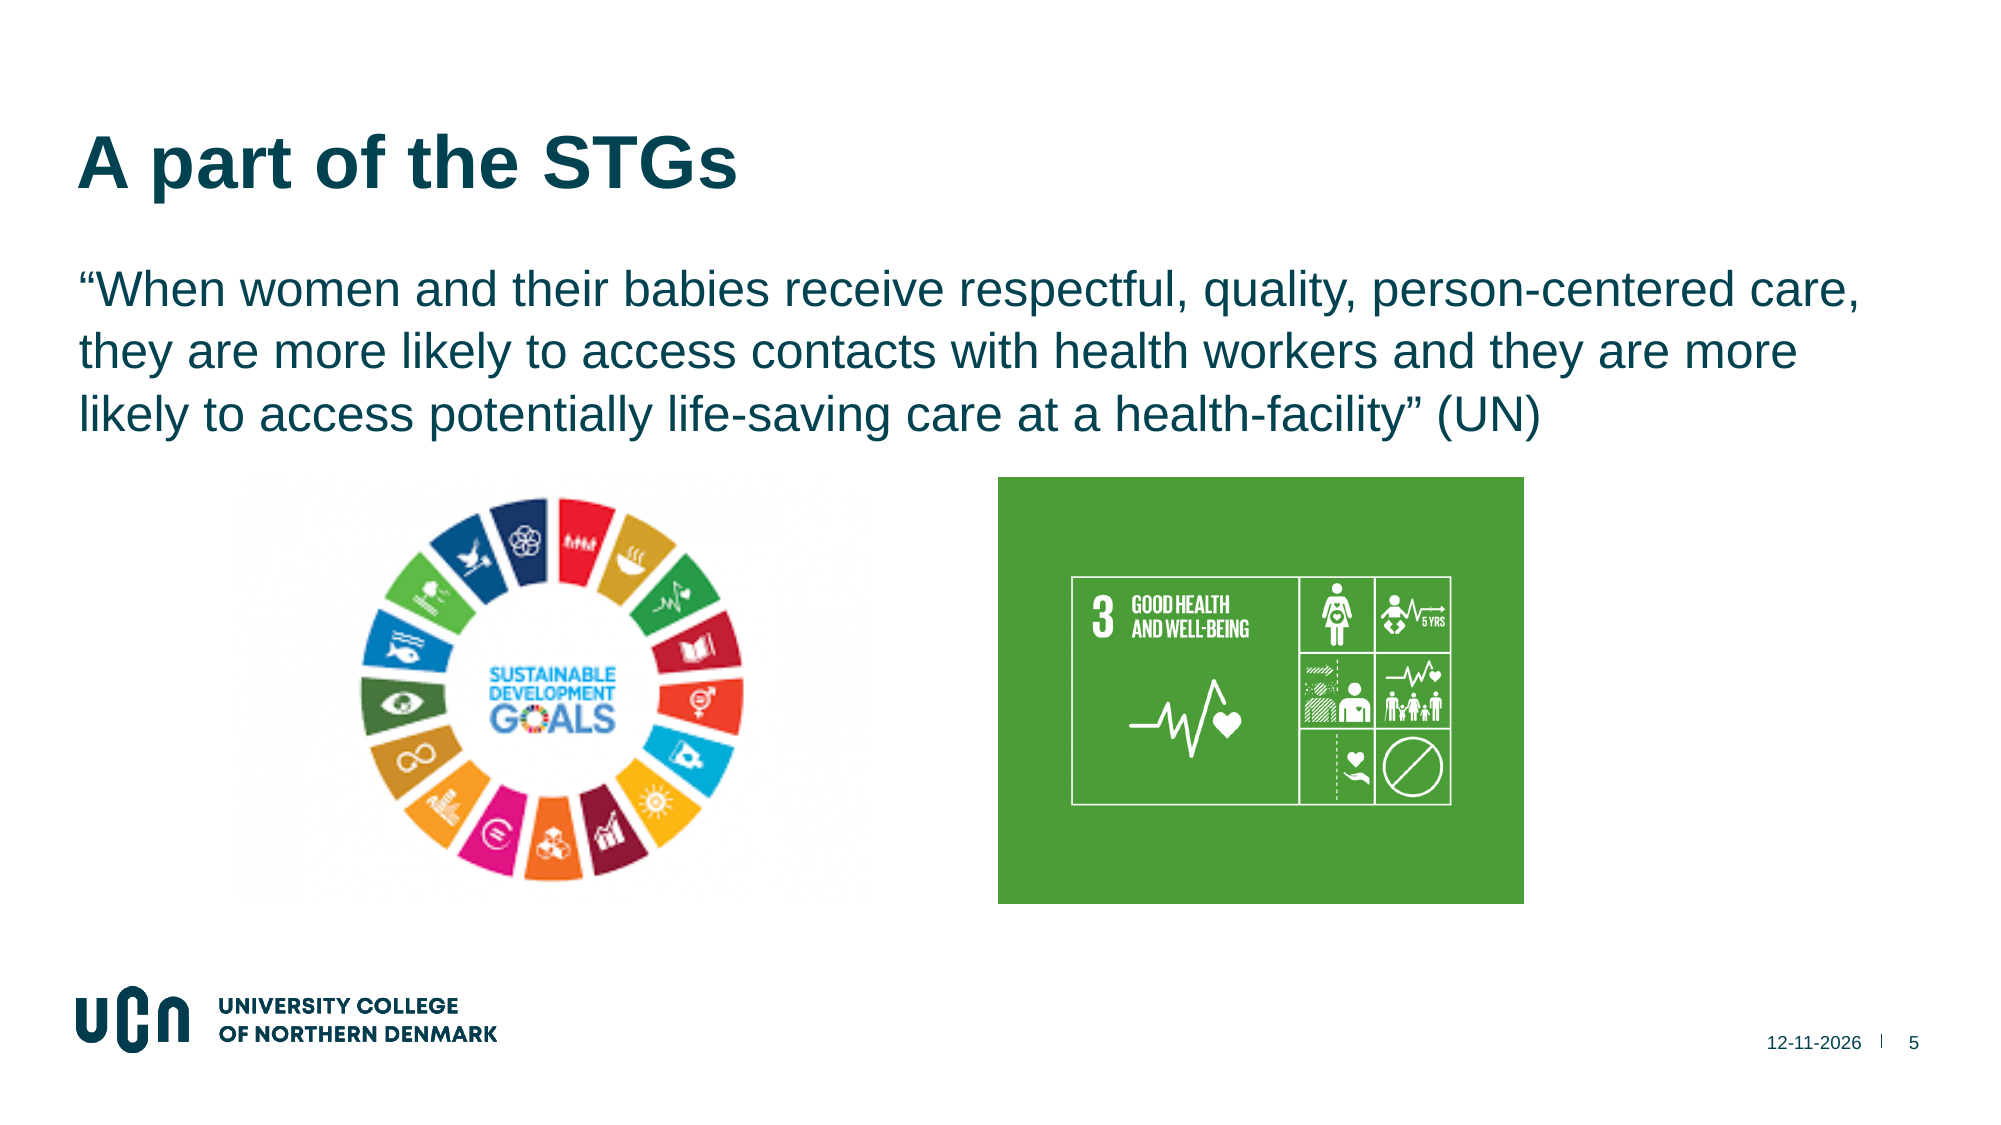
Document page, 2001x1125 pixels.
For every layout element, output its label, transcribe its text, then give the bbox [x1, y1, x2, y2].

title A part of the STGs [76, 124, 1920, 201]
picture [76, 986, 127, 1053]
picture [231, 477, 873, 904]
list “When women and their babies receive respectful, quality, person-centered care, they are more likely to access contacts with health workers and they are more likely to access potentially life-saving care at a health-facility” (UN) [78, 253, 1922, 904]
picture [128, 986, 497, 1053]
slide_number 5 [1874, 1021, 1920, 1063]
picture [997, 477, 1525, 904]
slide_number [1562, 1021, 1862, 1063]
